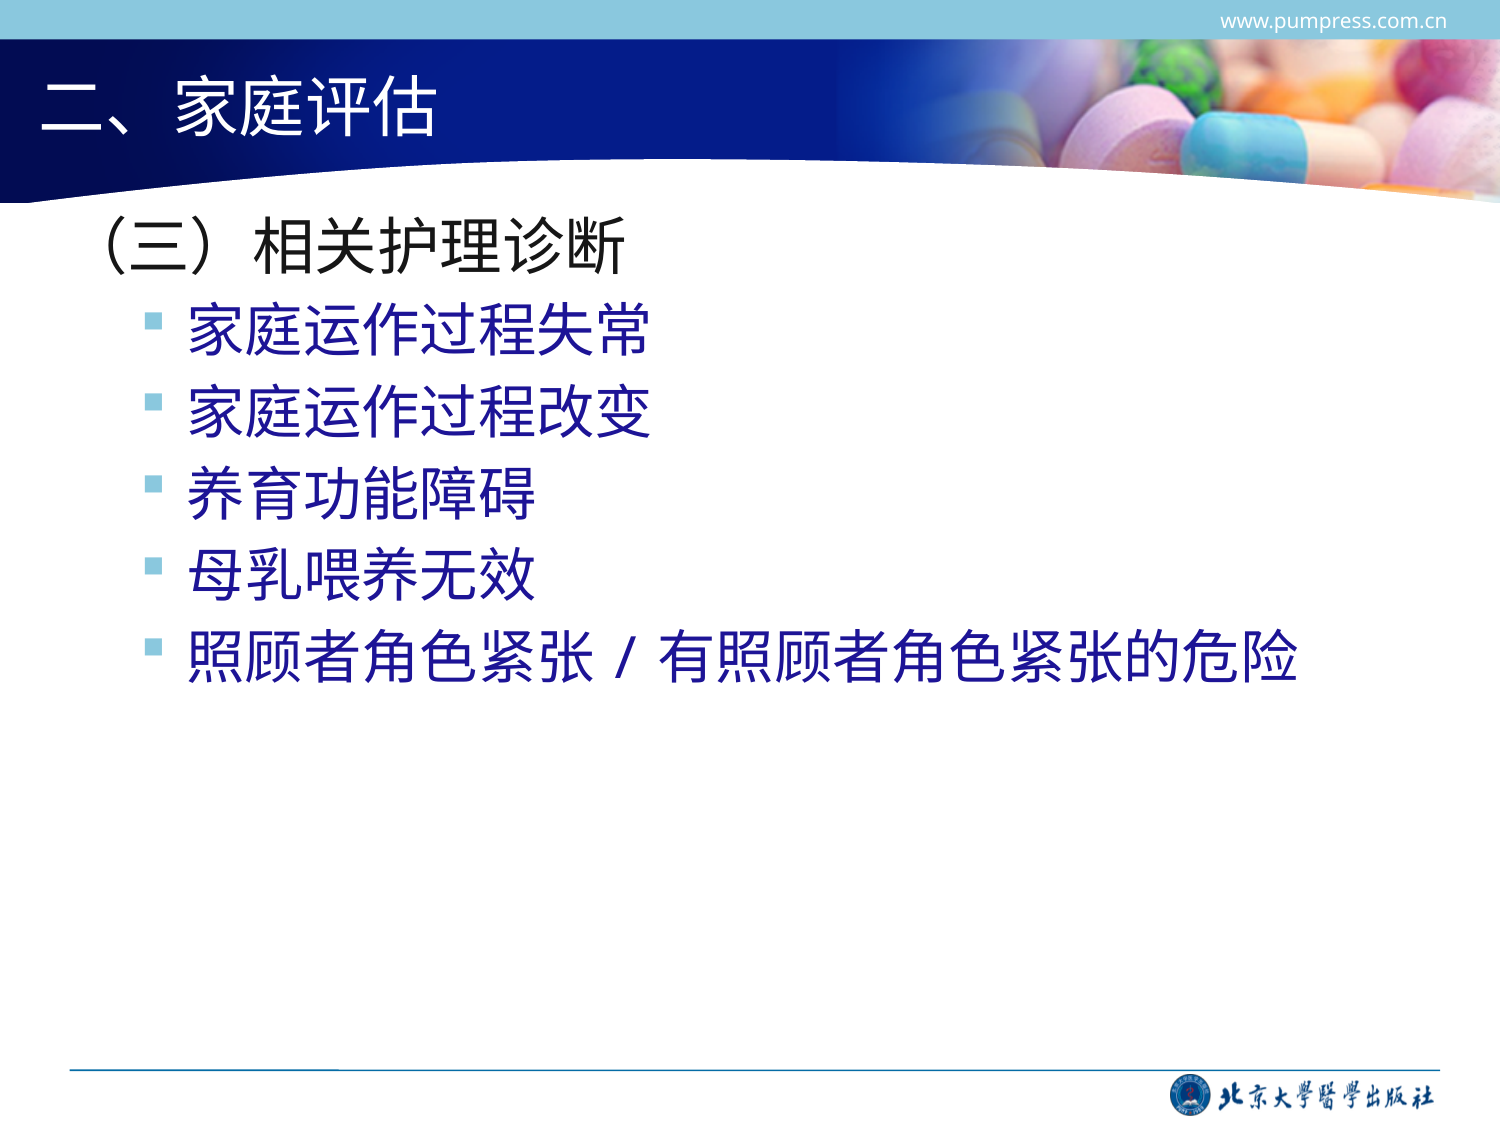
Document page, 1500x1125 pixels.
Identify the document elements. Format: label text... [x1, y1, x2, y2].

title 二、家庭评估 [23, 58, 1349, 152]
picture [0, 40, 1500, 203]
picture [1170, 1074, 1436, 1118]
slide_number www.pumpress.com.cn [1024, 0, 1463, 38]
list （三）相关护理诊断 家庭运作过程失常 家庭运作过程改变 养育功能障碍 母乳喂养无效 照顾者角色紧张/有照顾者角色紧张的危险 [49, 198, 1463, 1026]
